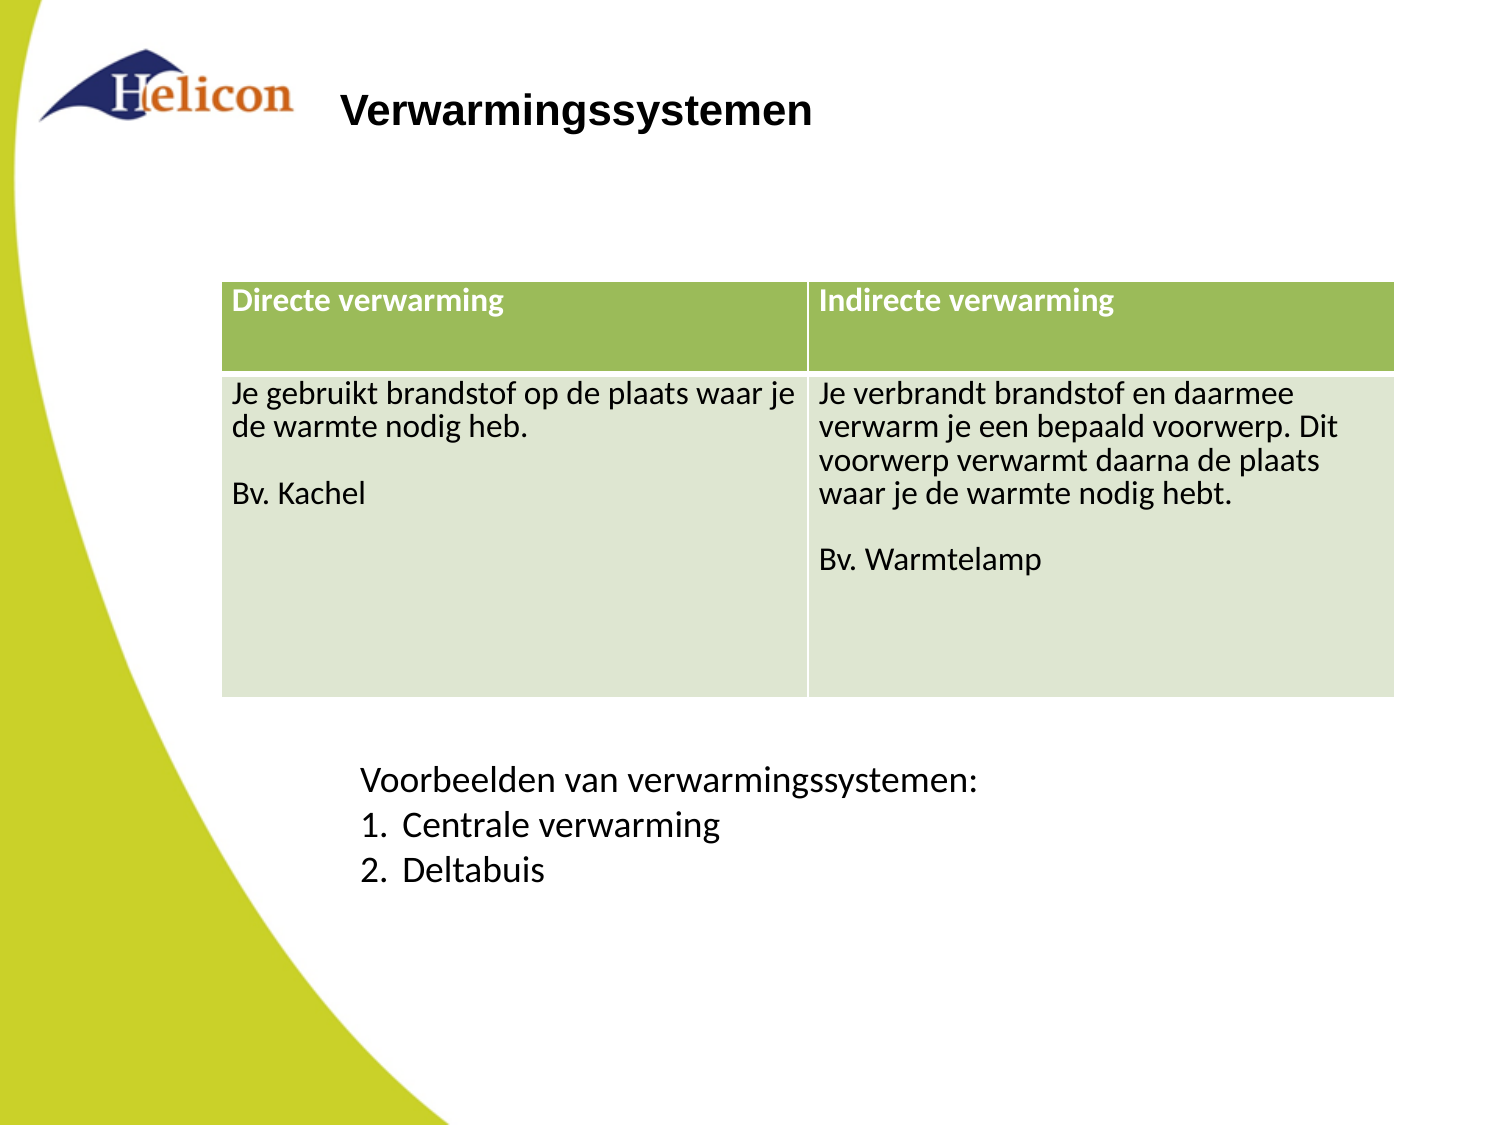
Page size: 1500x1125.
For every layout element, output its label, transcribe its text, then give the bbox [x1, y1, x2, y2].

picture [0, 0, 1500, 1125]
table_header Indirecte verwarming [809, 282, 1394, 371]
table_cell Je verbrandt brandstof en daarmee verwarm je een bepaald voorwerp. Dit voorwerp verwarmt daarna de plaats waar je de warmte nodig hebt. Bv. Warmtelamp [809, 377, 1394, 697]
table_cell Je gebruikt brandstof op de plaats waar je de warmte nodig heb. Bv. Kachel [222, 377, 807, 697]
text_box Voorbeelden van verwarmingssystemen: Centrale verwarming Deltabuis [345, 747, 1064, 898]
table_header Directe verwarming [222, 282, 807, 371]
title Verwarmingssystemen [324, 54, 1415, 161]
